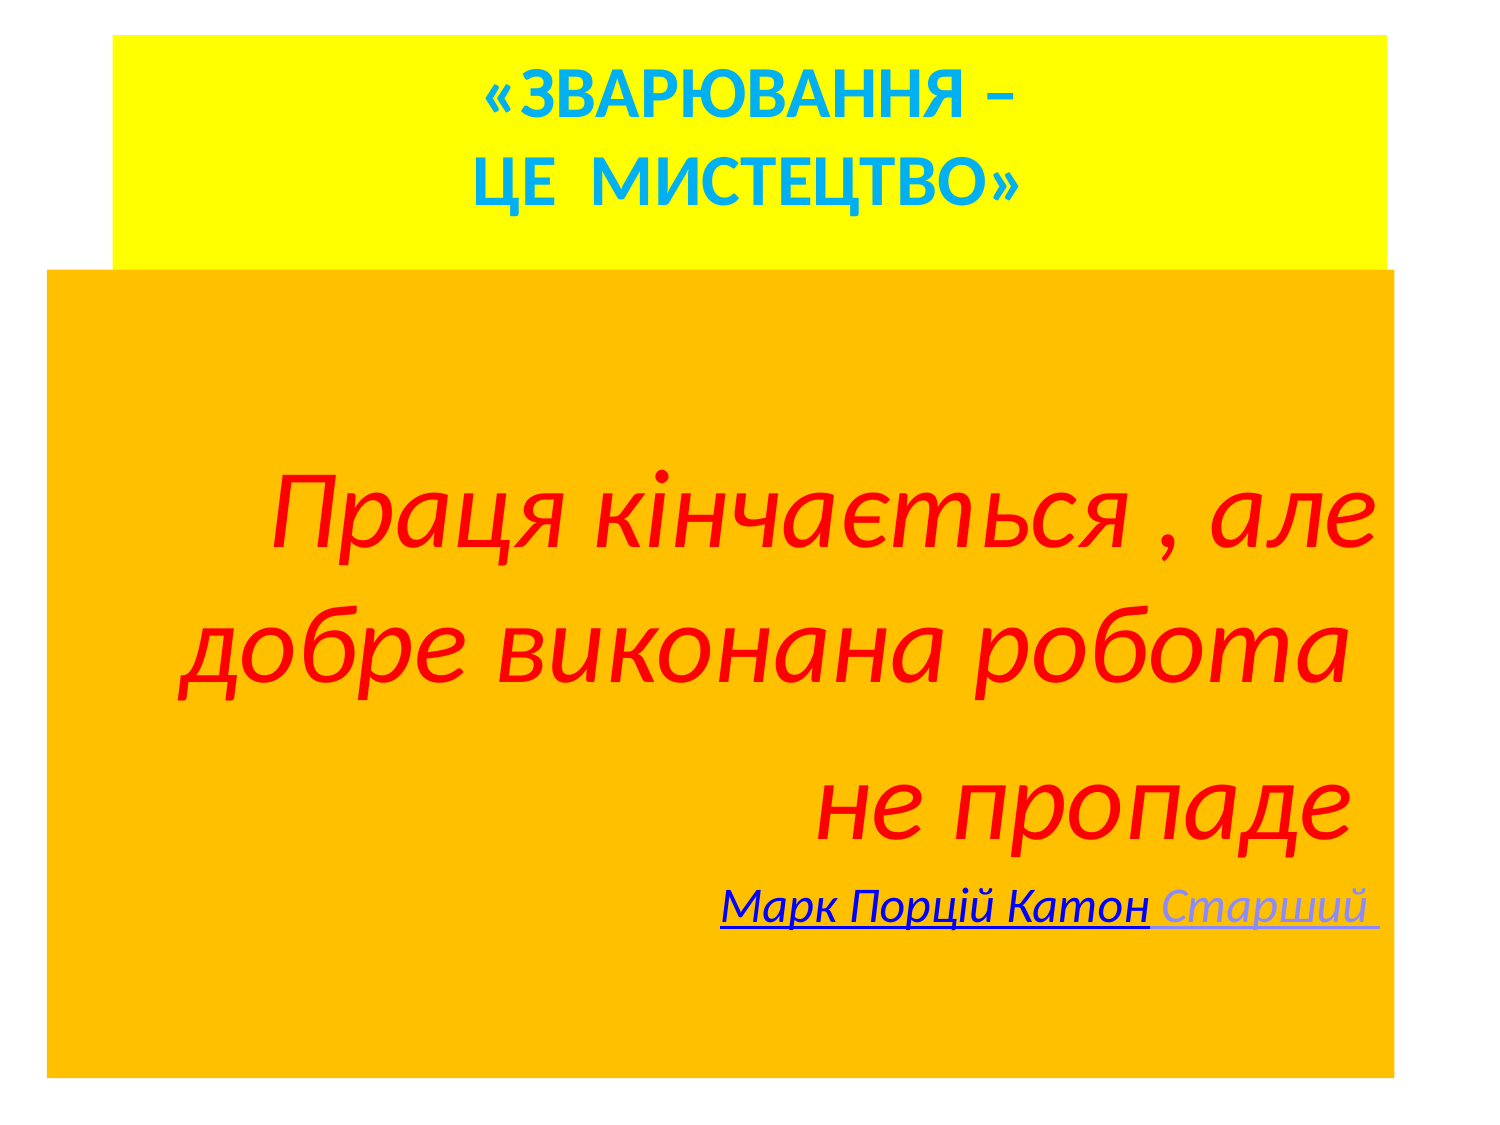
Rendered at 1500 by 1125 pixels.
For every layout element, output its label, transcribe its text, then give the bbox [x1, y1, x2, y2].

title «ЗВАРЮВАННЯ – ЦЕ МИСТЕЦТВО» [112, 35, 1388, 269]
subtitle Праця кінчається , але добре виконана робота не пропаде Марк Порцій Катон Старший [46, 269, 1395, 1079]
